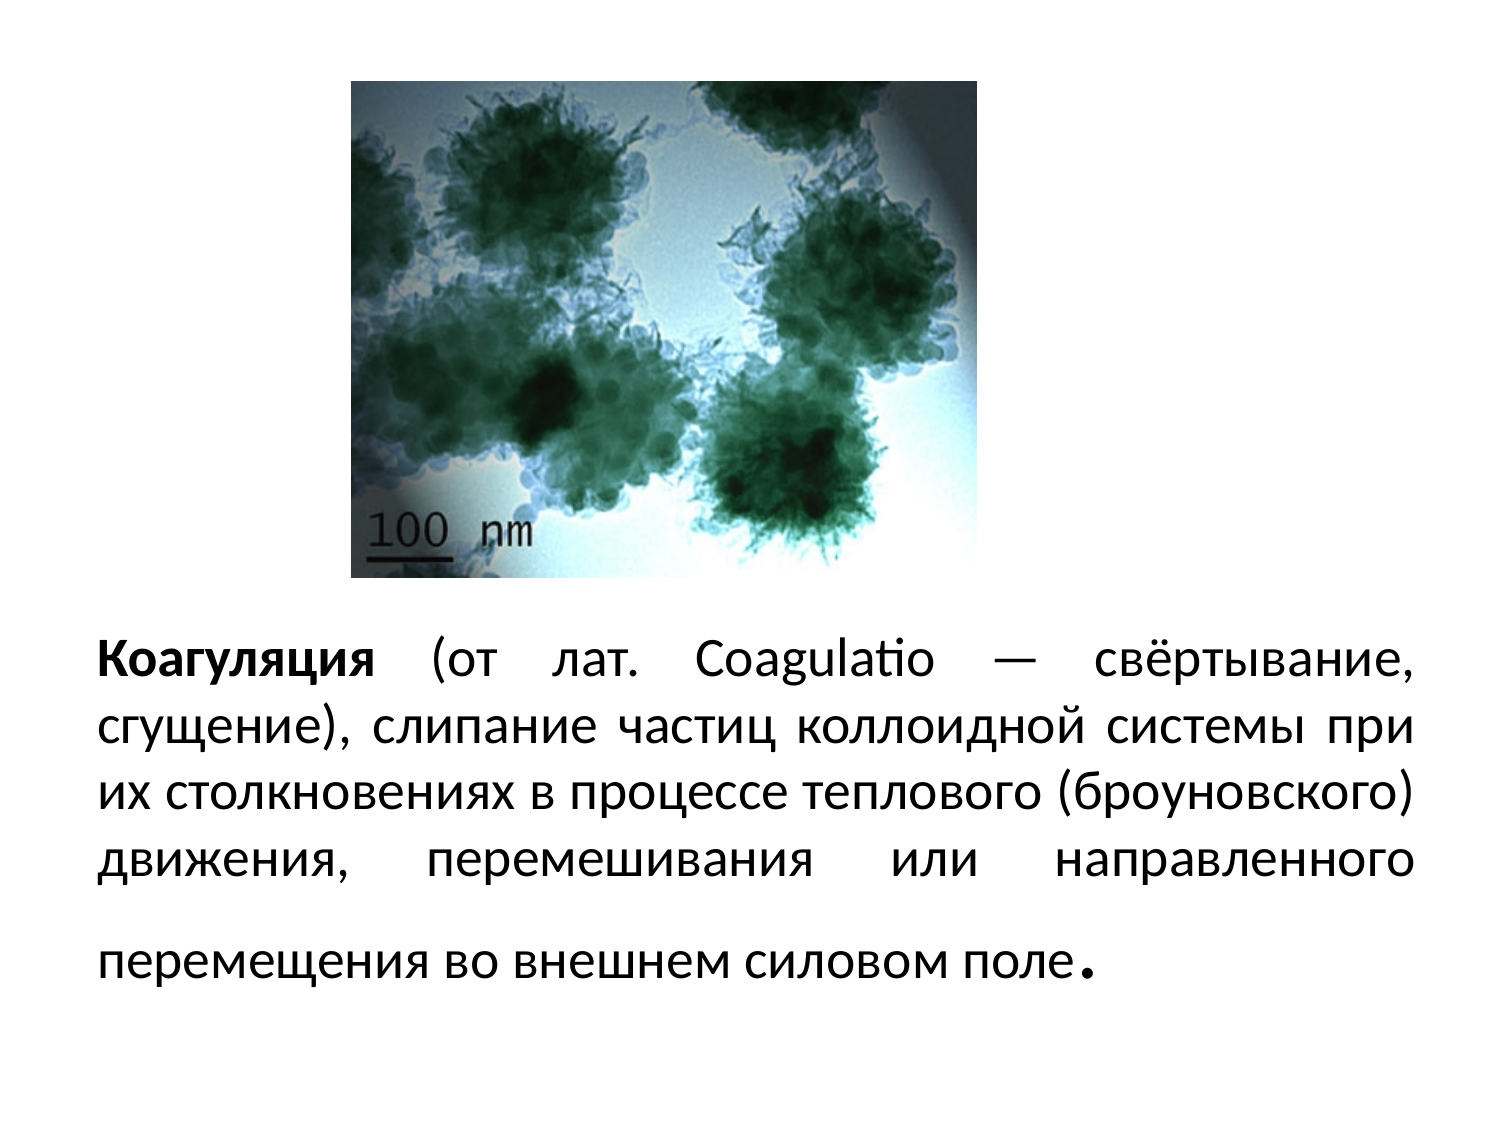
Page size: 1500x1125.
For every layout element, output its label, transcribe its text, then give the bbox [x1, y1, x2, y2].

picture [351, 81, 977, 578]
title Коагуляция (от лат. Coagulatio — свёртывание, сгущение), слипание частиц коллоидной системы при их столкновениях в процессе теплового (броуновского) движения, перемешивания или направленного перемещения во внешнем силовом поле. [82, 609, 1432, 1008]
